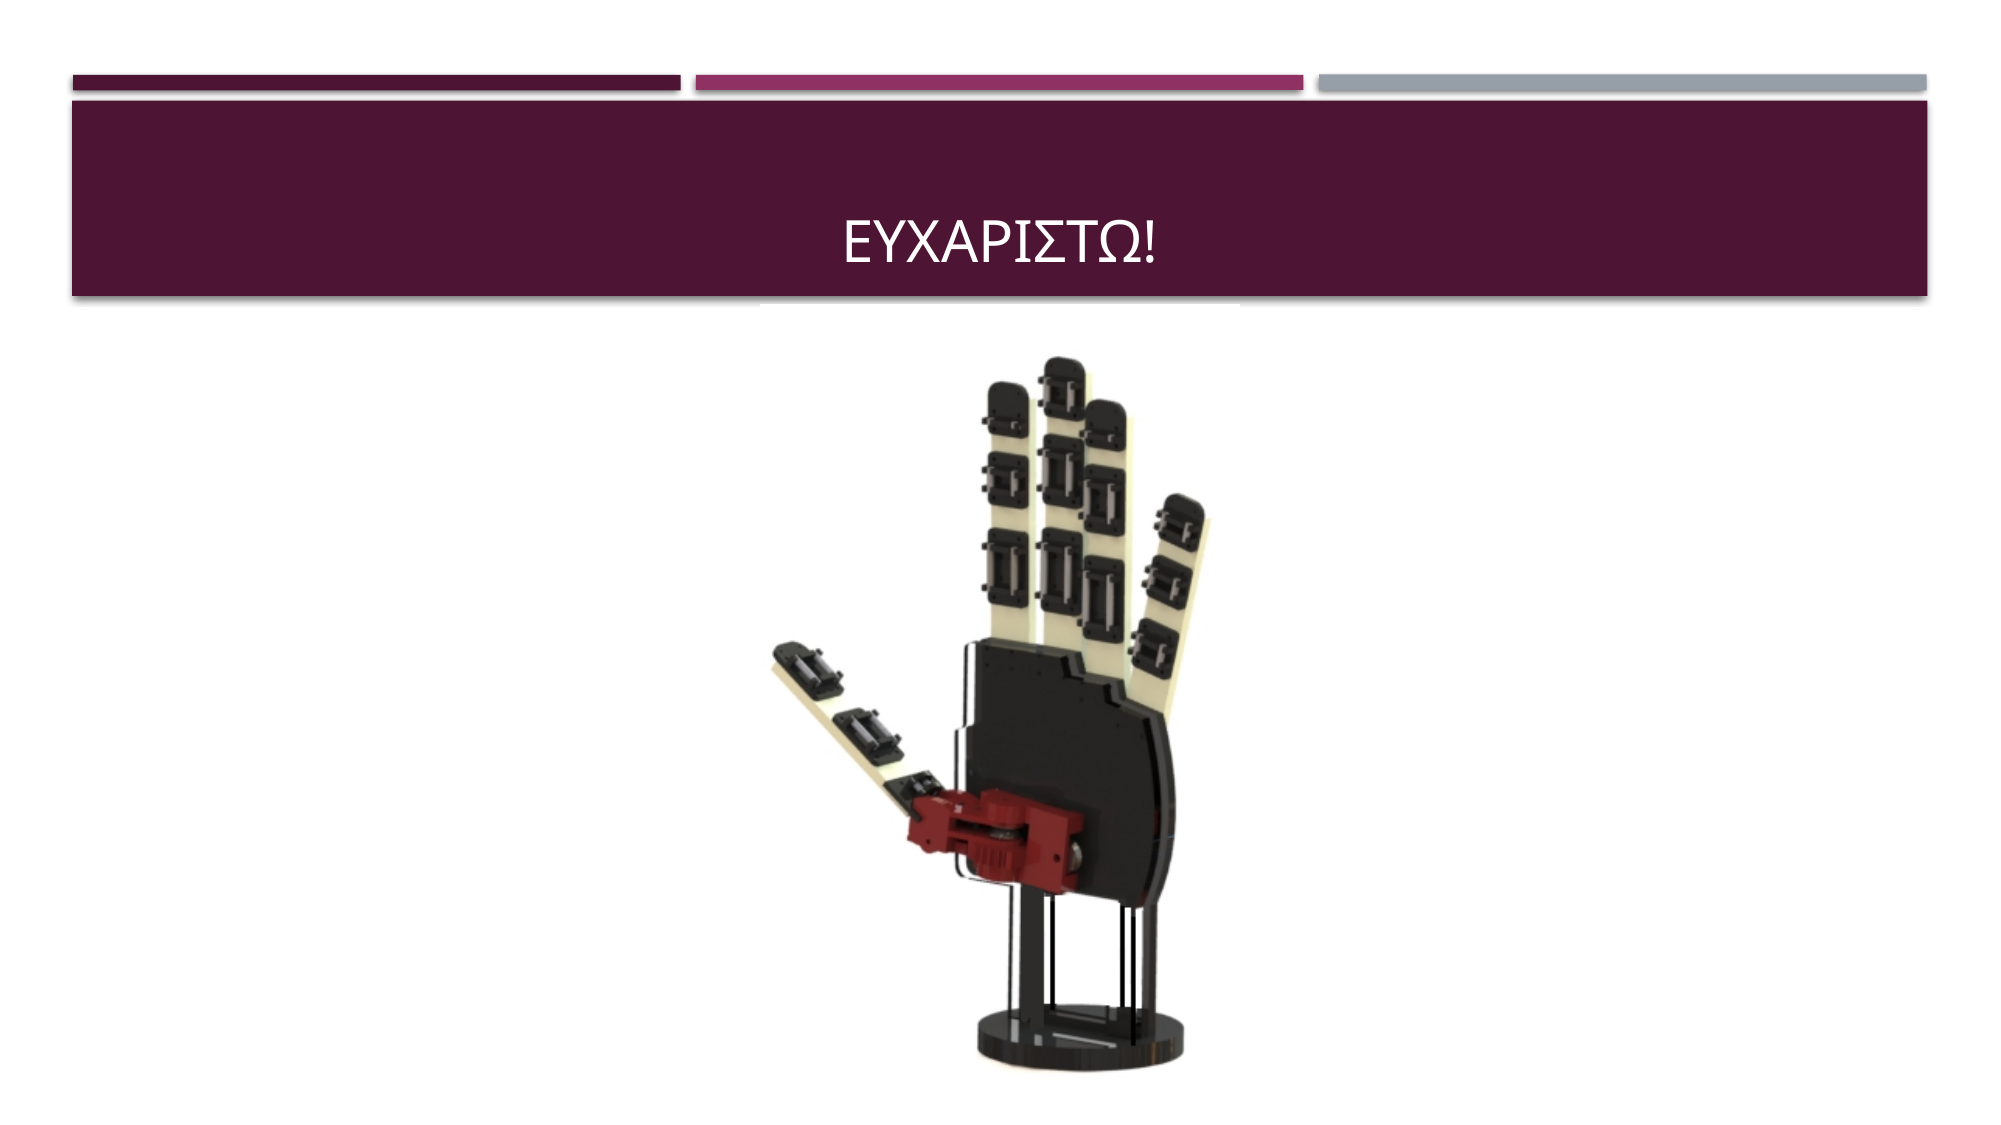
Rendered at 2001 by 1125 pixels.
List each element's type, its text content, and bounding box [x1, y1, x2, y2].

title Ευχαριστω! [95, 115, 1905, 282]
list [759, 304, 1241, 1092]
